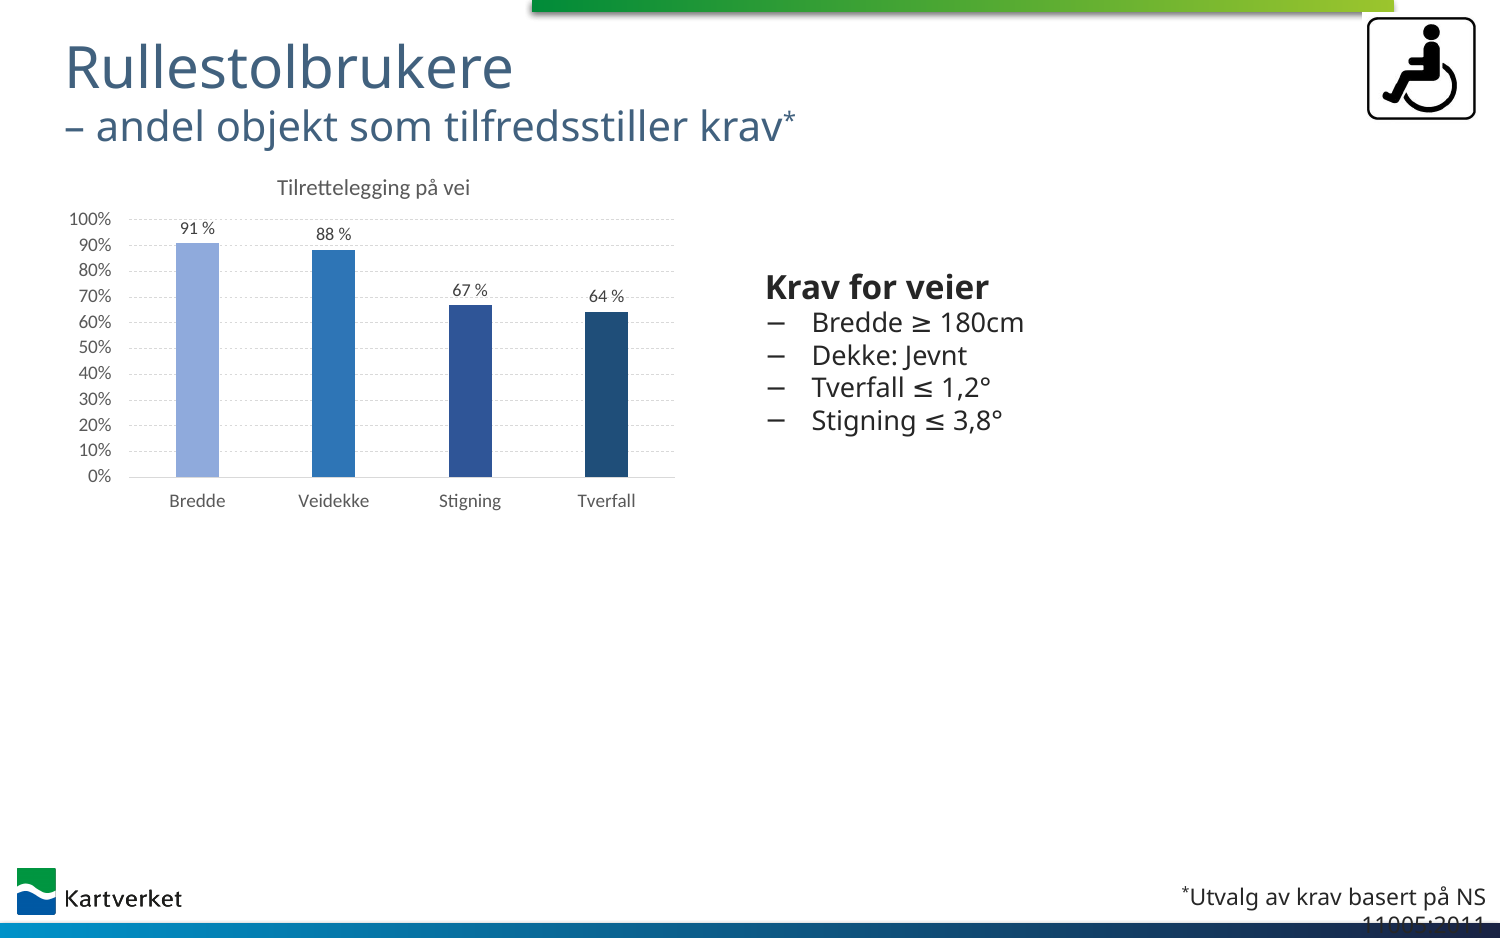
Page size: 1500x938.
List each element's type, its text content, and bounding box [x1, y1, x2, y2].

picture [62, 166, 686, 519]
picture [1362, 12, 1481, 126]
text_box Krav for veier Bredde ≥ 180cm Dekke: Jevnt Tverfall ≤ 1,2° Stigning ≤ 3,8° [750, 258, 1234, 444]
text_box *Utvalg av krav basert på NS 11005:2011 [1068, 873, 1500, 938]
text_box Rullestolbrukere – andel objekt som tilfredsstiller krav* [49, 25, 1431, 158]
